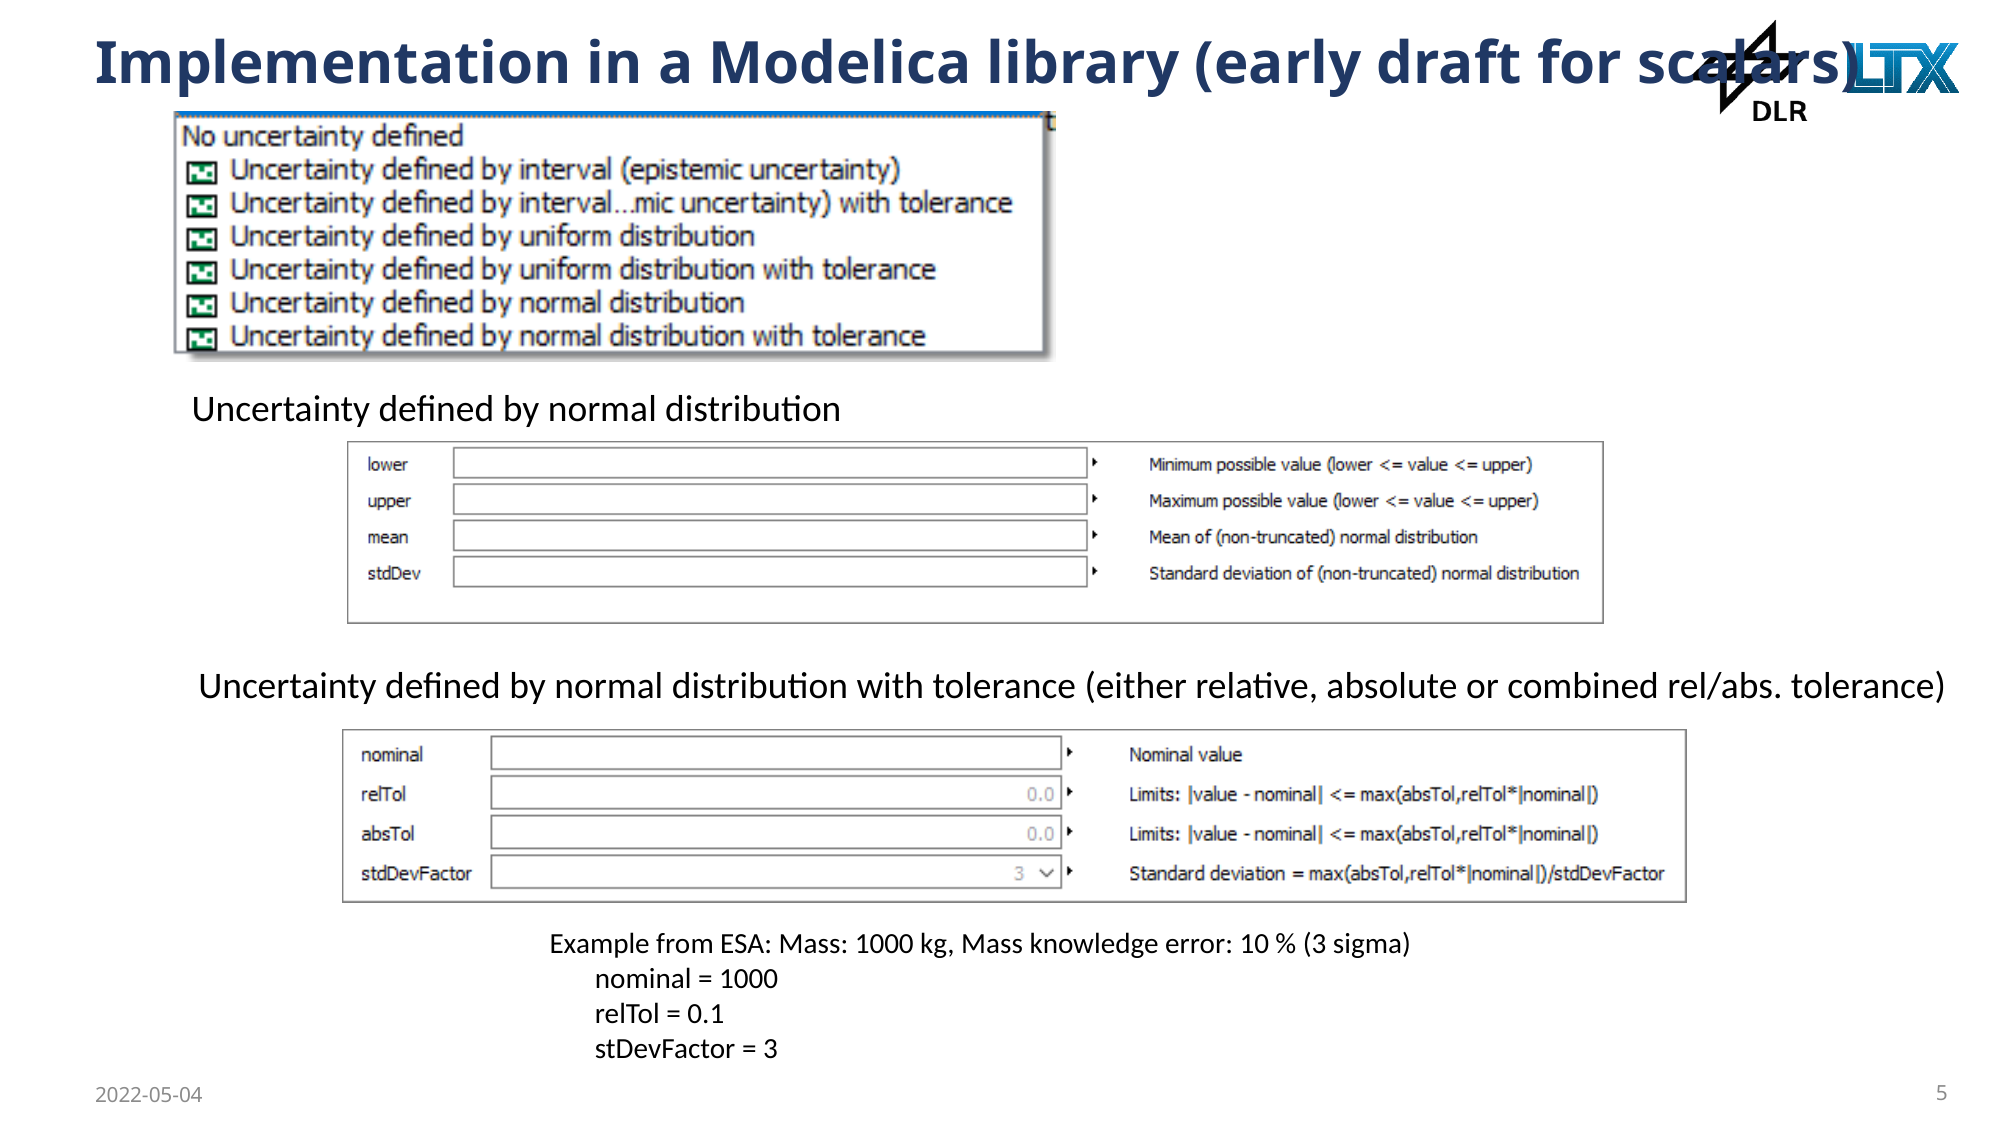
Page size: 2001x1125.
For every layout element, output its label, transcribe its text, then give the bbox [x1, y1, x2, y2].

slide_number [80, 1063, 530, 1124]
picture [342, 729, 1687, 903]
text_box Uncertainty defined by normal distribution with tolerance (either relative, absolute or combined rel/abs. tolerance) [183, 654, 1963, 714]
slide_number 5 [1512, 1063, 1963, 1124]
picture [347, 441, 1604, 624]
title Implementation in a Modelica library (early draft for scalars) [80, 0, 1963, 134]
text_box Uncertainty defined by normal distribution [176, 376, 858, 436]
picture [172, 111, 1056, 362]
text_box Example from ESA: Mass: 1000 kg, Mass knowledge error: 10 % (3 sigma) nominal = 1000 relTol = 0.1 stDevFactor = 3 [534, 917, 1427, 1072]
